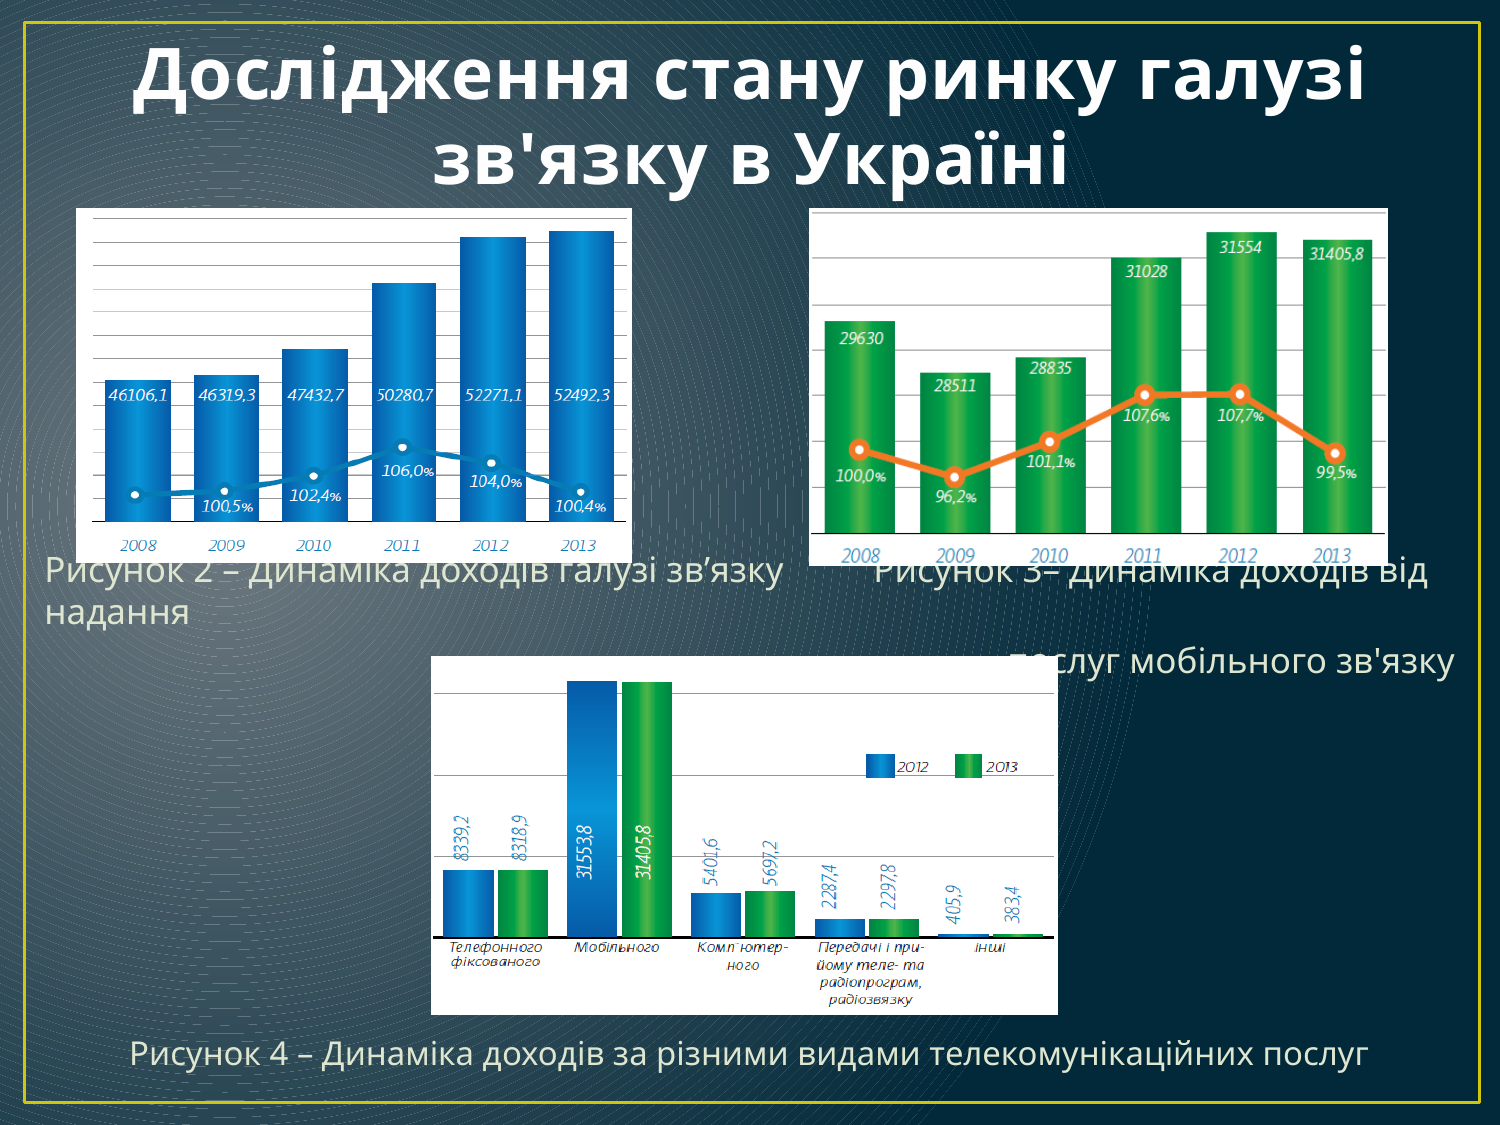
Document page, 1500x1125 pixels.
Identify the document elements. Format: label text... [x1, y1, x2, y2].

picture [808, 207, 1389, 566]
picture [76, 207, 633, 563]
list Рисунок 2 – Динаміка доходів галузі зв’язку Рисунок 3– Динаміка доходів від надання послуг мобільного зв'язку Рисунок 4 – Динаміка доходів за різними видами телекомунікаційних послуг [29, 196, 1471, 1094]
picture [430, 656, 1058, 1015]
title Дослідження стану ринку галузі зв'язку в Україні [76, 19, 1427, 196]
